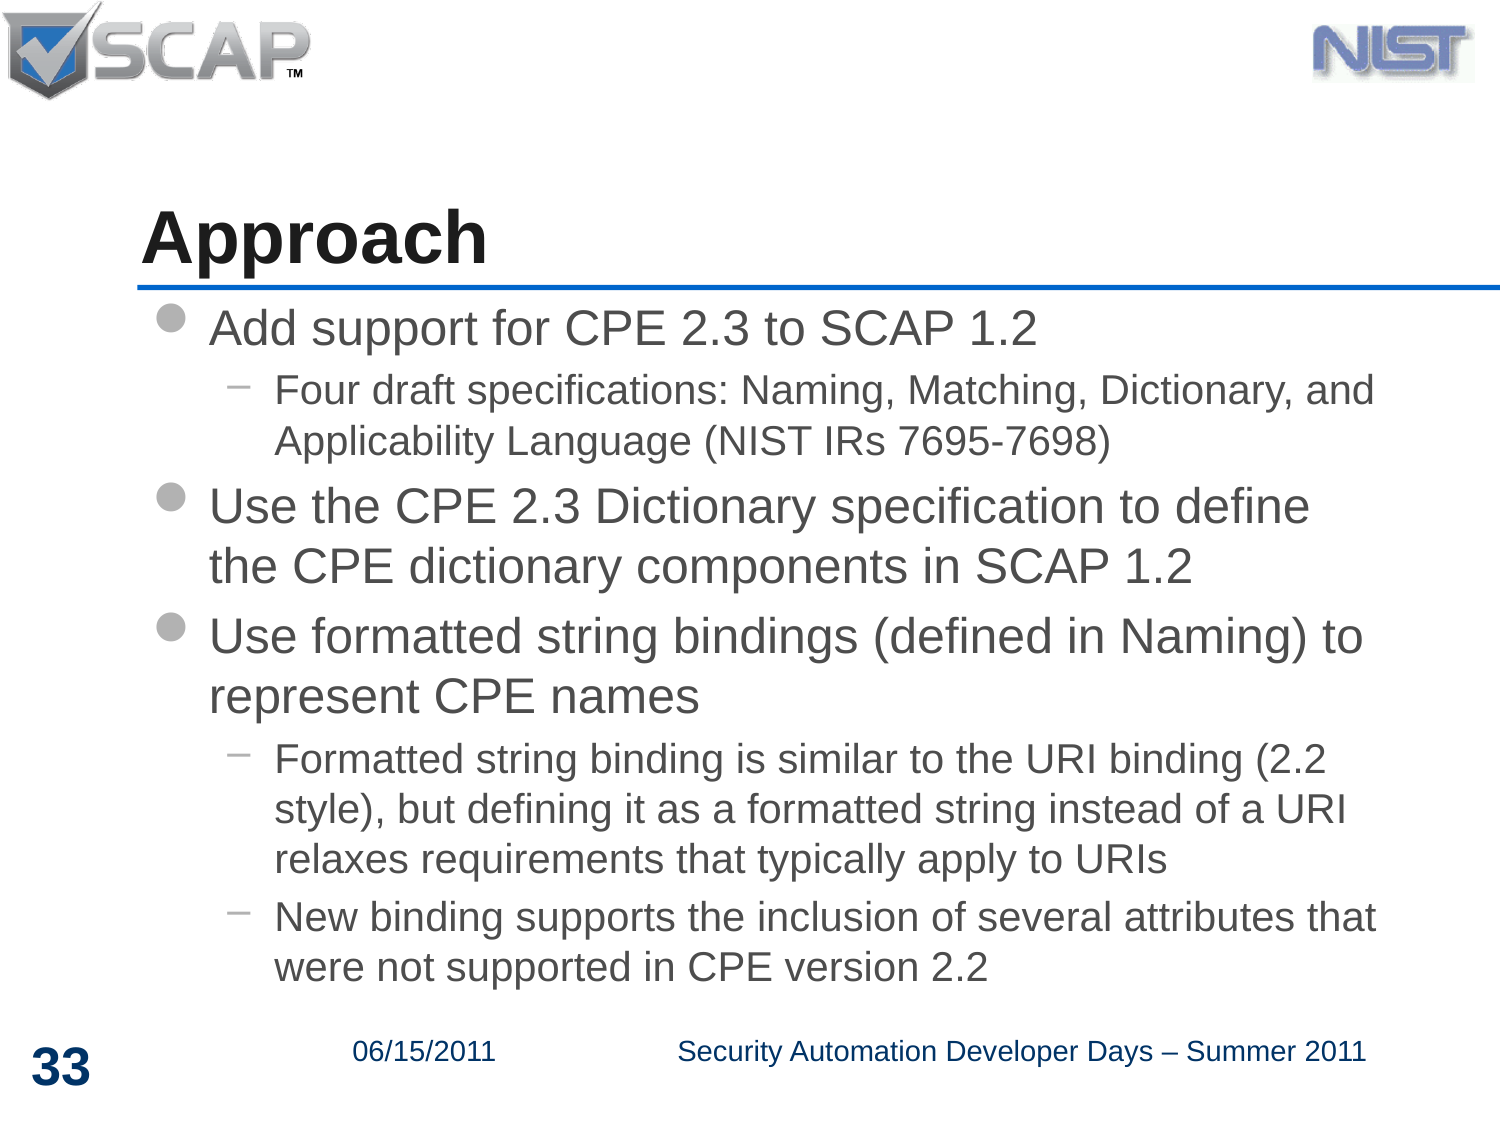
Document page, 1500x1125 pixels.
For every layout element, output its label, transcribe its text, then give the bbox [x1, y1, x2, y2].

list Add support for CPE 2.3 to SCAP 1.2 Four draft specifications: Naming, Matching, Dictionary, and Applicability Language (NIST IRs 7695-7698) Use the CPE 2.3 Dictionary specification to define the CPE dictionary components in SCAP 1.2 Use formatted string bindings (defined in Naming) to represent CPE names Formatted string binding is similar to the URI binding (2.2 style), but defining it as a formatted string instead of a URI relaxes requirements that typically apply to URIs New binding supports the inclusion of several attributes that were not supported in CPE version 2.2 [137, 287, 1400, 1026]
picture [0, 0, 313, 103]
footer Security Automation Developer Days – Summer 2011 [662, 1025, 1426, 1103]
picture [1312, 24, 1475, 83]
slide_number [337, 1026, 662, 1103]
slide_number 33 [13, 1023, 111, 1105]
title Approach [124, 99, 1426, 288]
